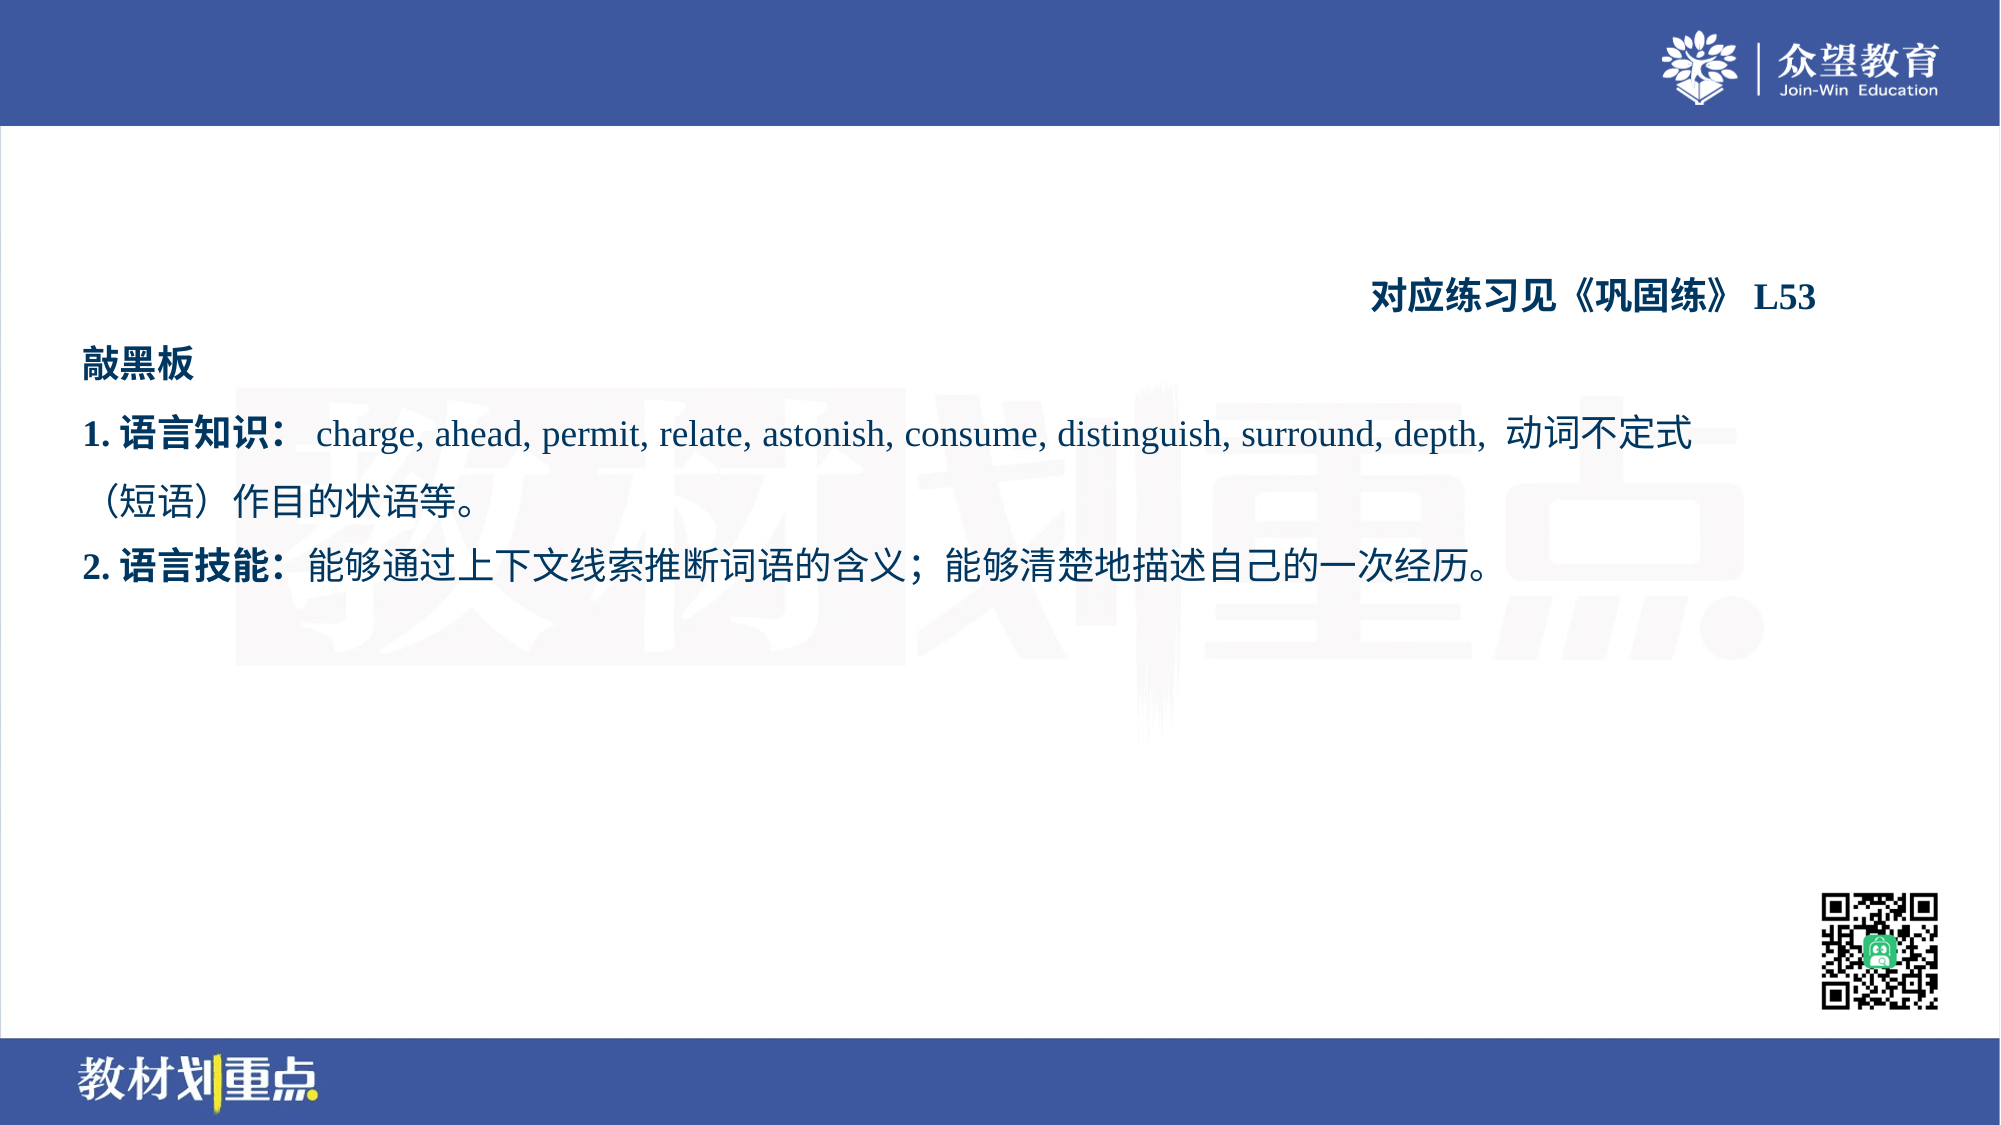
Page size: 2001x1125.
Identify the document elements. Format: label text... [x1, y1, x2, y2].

text_box 对应练习见《巩固练》L53 敲黑板 1.语言知识：charge, ahead, permit, relate, astonish, consume, distinguish, surround, depth, 动词不定式 （短语）作目的状语等。 2.语言技能：能够通过上下文线索推断词语的含义；能够清楚地描述自己的一次经历。 [82, 247, 1817, 581]
picture [0, 0, 2000, 1125]
